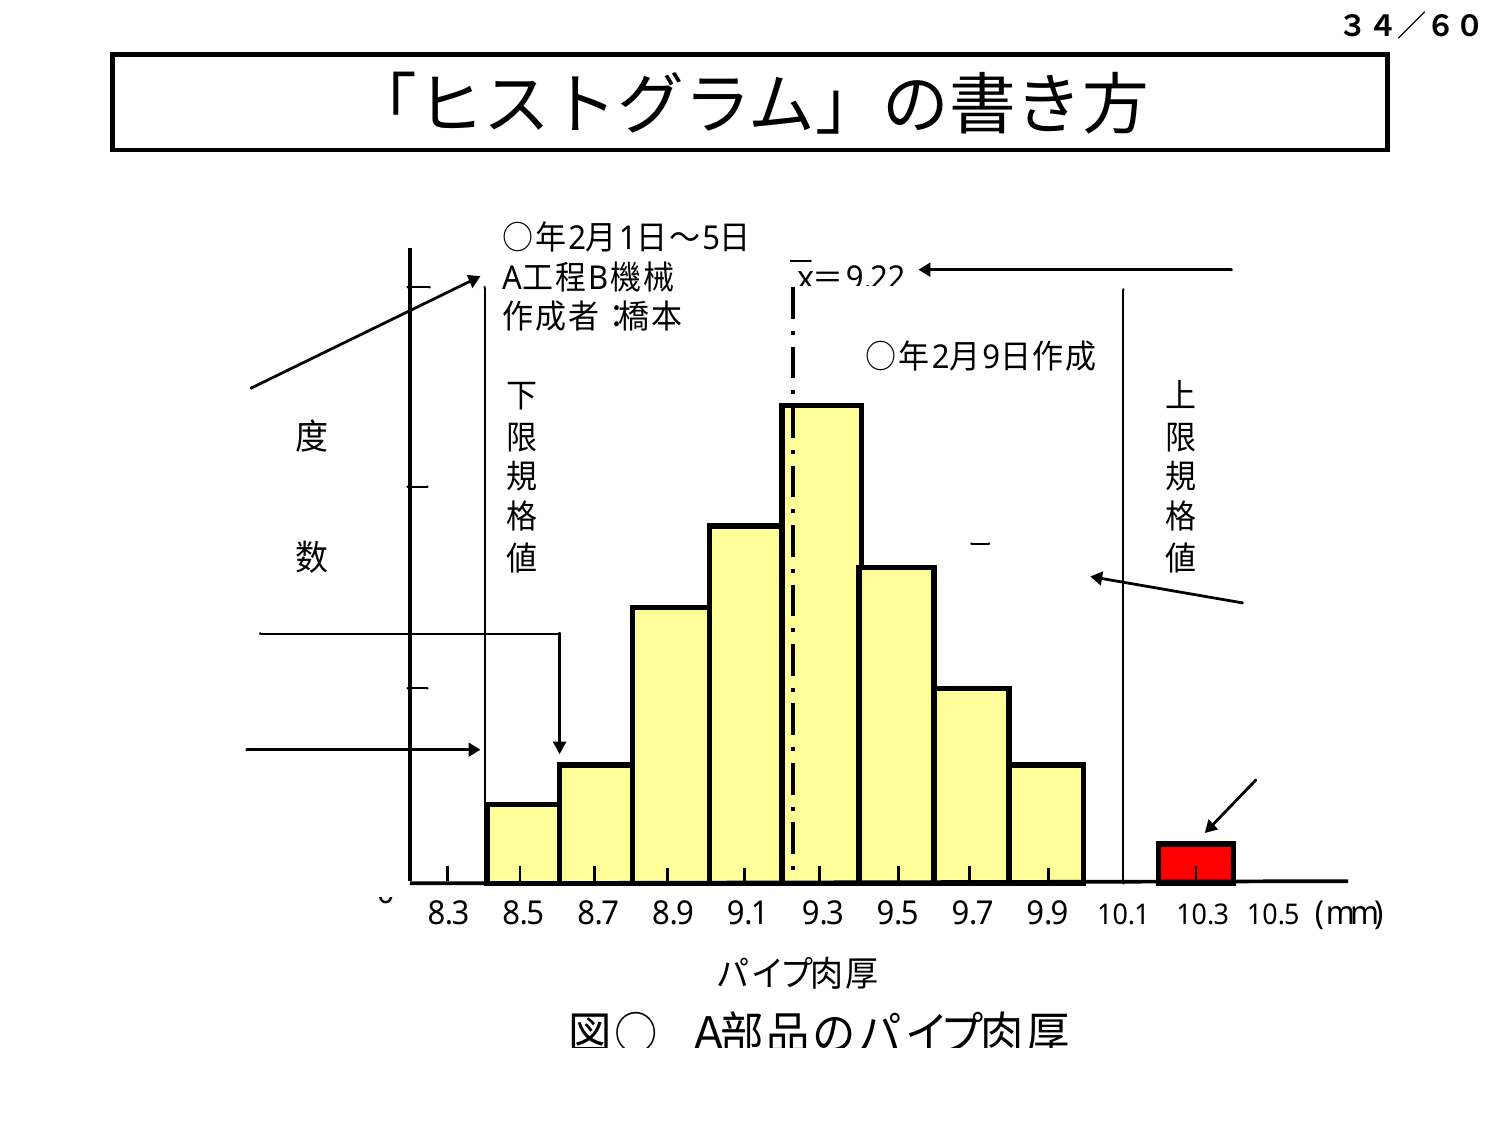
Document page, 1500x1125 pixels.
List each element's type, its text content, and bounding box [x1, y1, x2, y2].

title 「ヒストグラム」の書き方 [112, 54, 1388, 150]
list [35, 208, 1461, 1051]
text_box ３４／６０ [1324, 0, 1500, 85]
